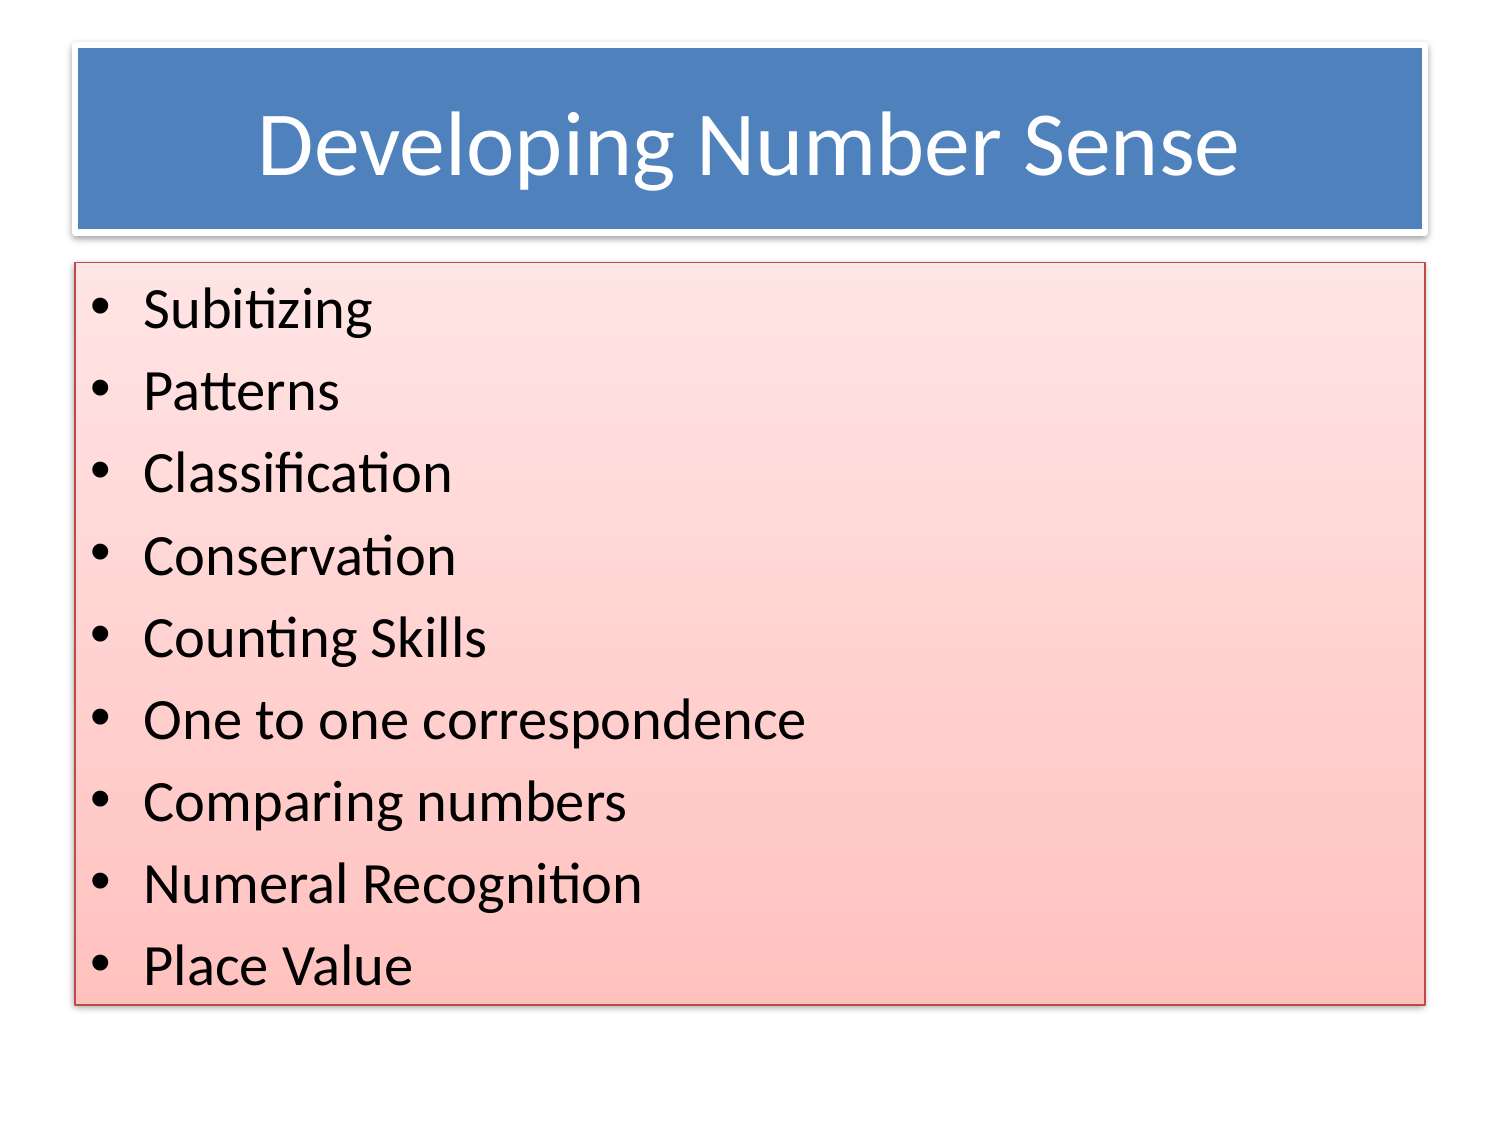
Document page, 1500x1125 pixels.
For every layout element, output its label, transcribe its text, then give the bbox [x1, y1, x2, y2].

title Developing Number Sense [72, 42, 1428, 236]
list Subitizing Patterns Classification Conservation Counting Skills One to one correspondence Comparing numbers Numeral Recognition Place Value [74, 262, 1426, 1006]
